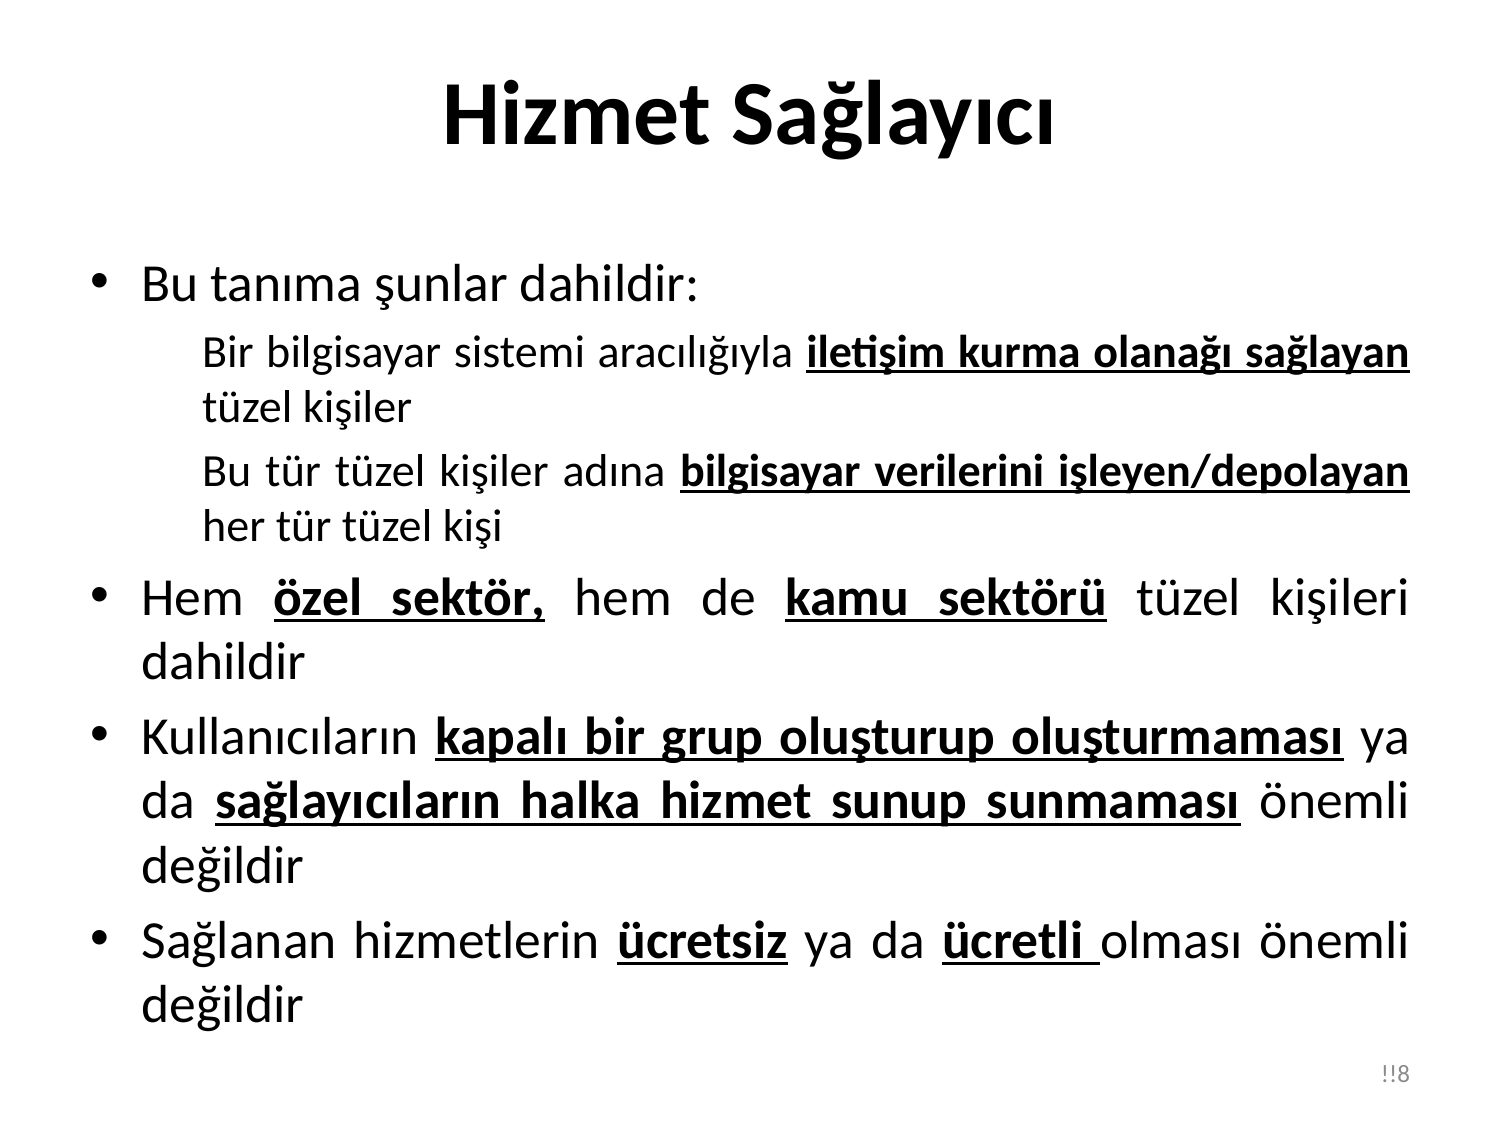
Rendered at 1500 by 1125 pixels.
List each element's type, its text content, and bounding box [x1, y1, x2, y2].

slide_number !!8 [1074, 1042, 1425, 1103]
list Bu tanıma şunlar dahildir: Bir bilgisayar sistemi aracılığıyla iletişim kurma olanağı sağlayan tüzel kişiler Bu tür tüzel kişiler adına bilgisayar verilerini işleyen/depolayan her tür tüzel kişi Hem özel sektör, hem de kamu sektörü tüzel kişileri dahildir Kullanıcıların kapalı bir grup oluşturup oluşturmaması ya da sağlayıcıların halka hizmet sunup sunmaması önemli değildir Sağlanan hizmetlerin ücretsiz ya da ücretli olması önemli değildir [75, 240, 1425, 1043]
title Hizmet Sağlayıcı [75, 45, 1425, 233]
